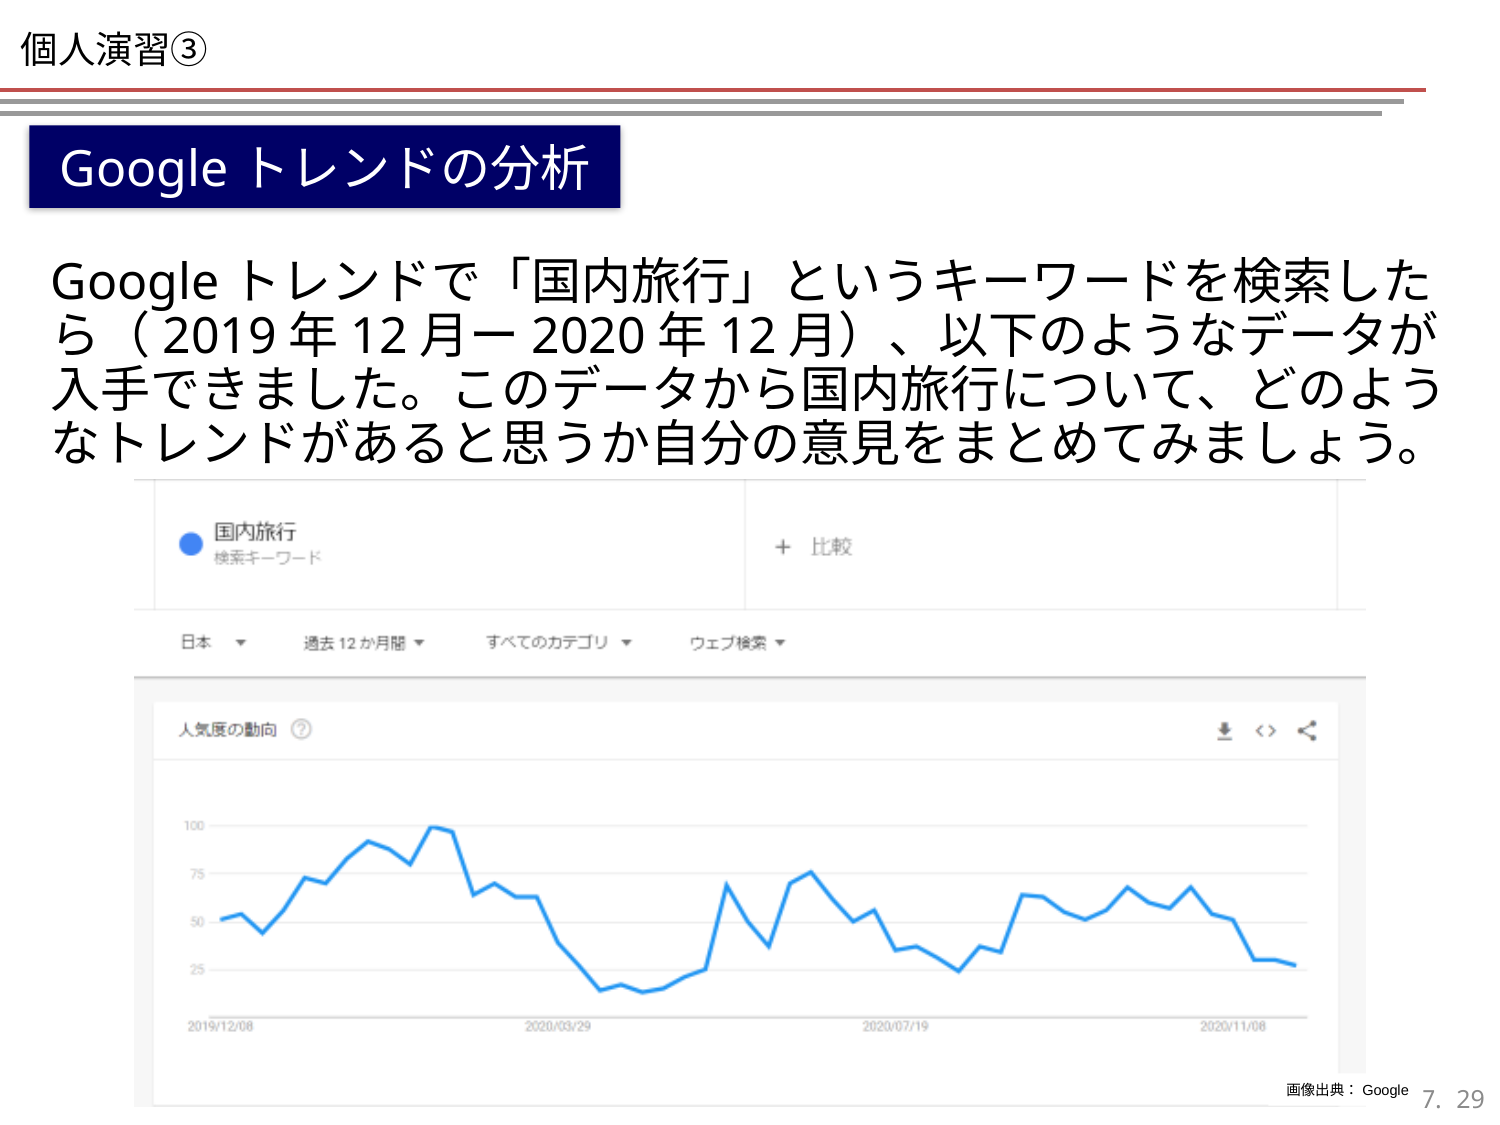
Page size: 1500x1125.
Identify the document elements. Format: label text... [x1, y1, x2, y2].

slide_number 28 [1381, 1065, 1500, 1125]
picture [134, 479, 1366, 1107]
text_box Googleトレンドの分析 [29, 125, 621, 208]
text_box Googleトレンドで「国内旅行」というキーワードを検索したら（2019年12月ー2020年12月）、以下のようなデータが入手できました。このデータから国内旅行について、どのようなトレンドがあると思うか自分の意見をまとめてみましょう。 [34, 247, 1466, 517]
text_box 画像出典：Google [1371, 1073, 1424, 1106]
title 個人演習③ [5, 18, 1424, 79]
